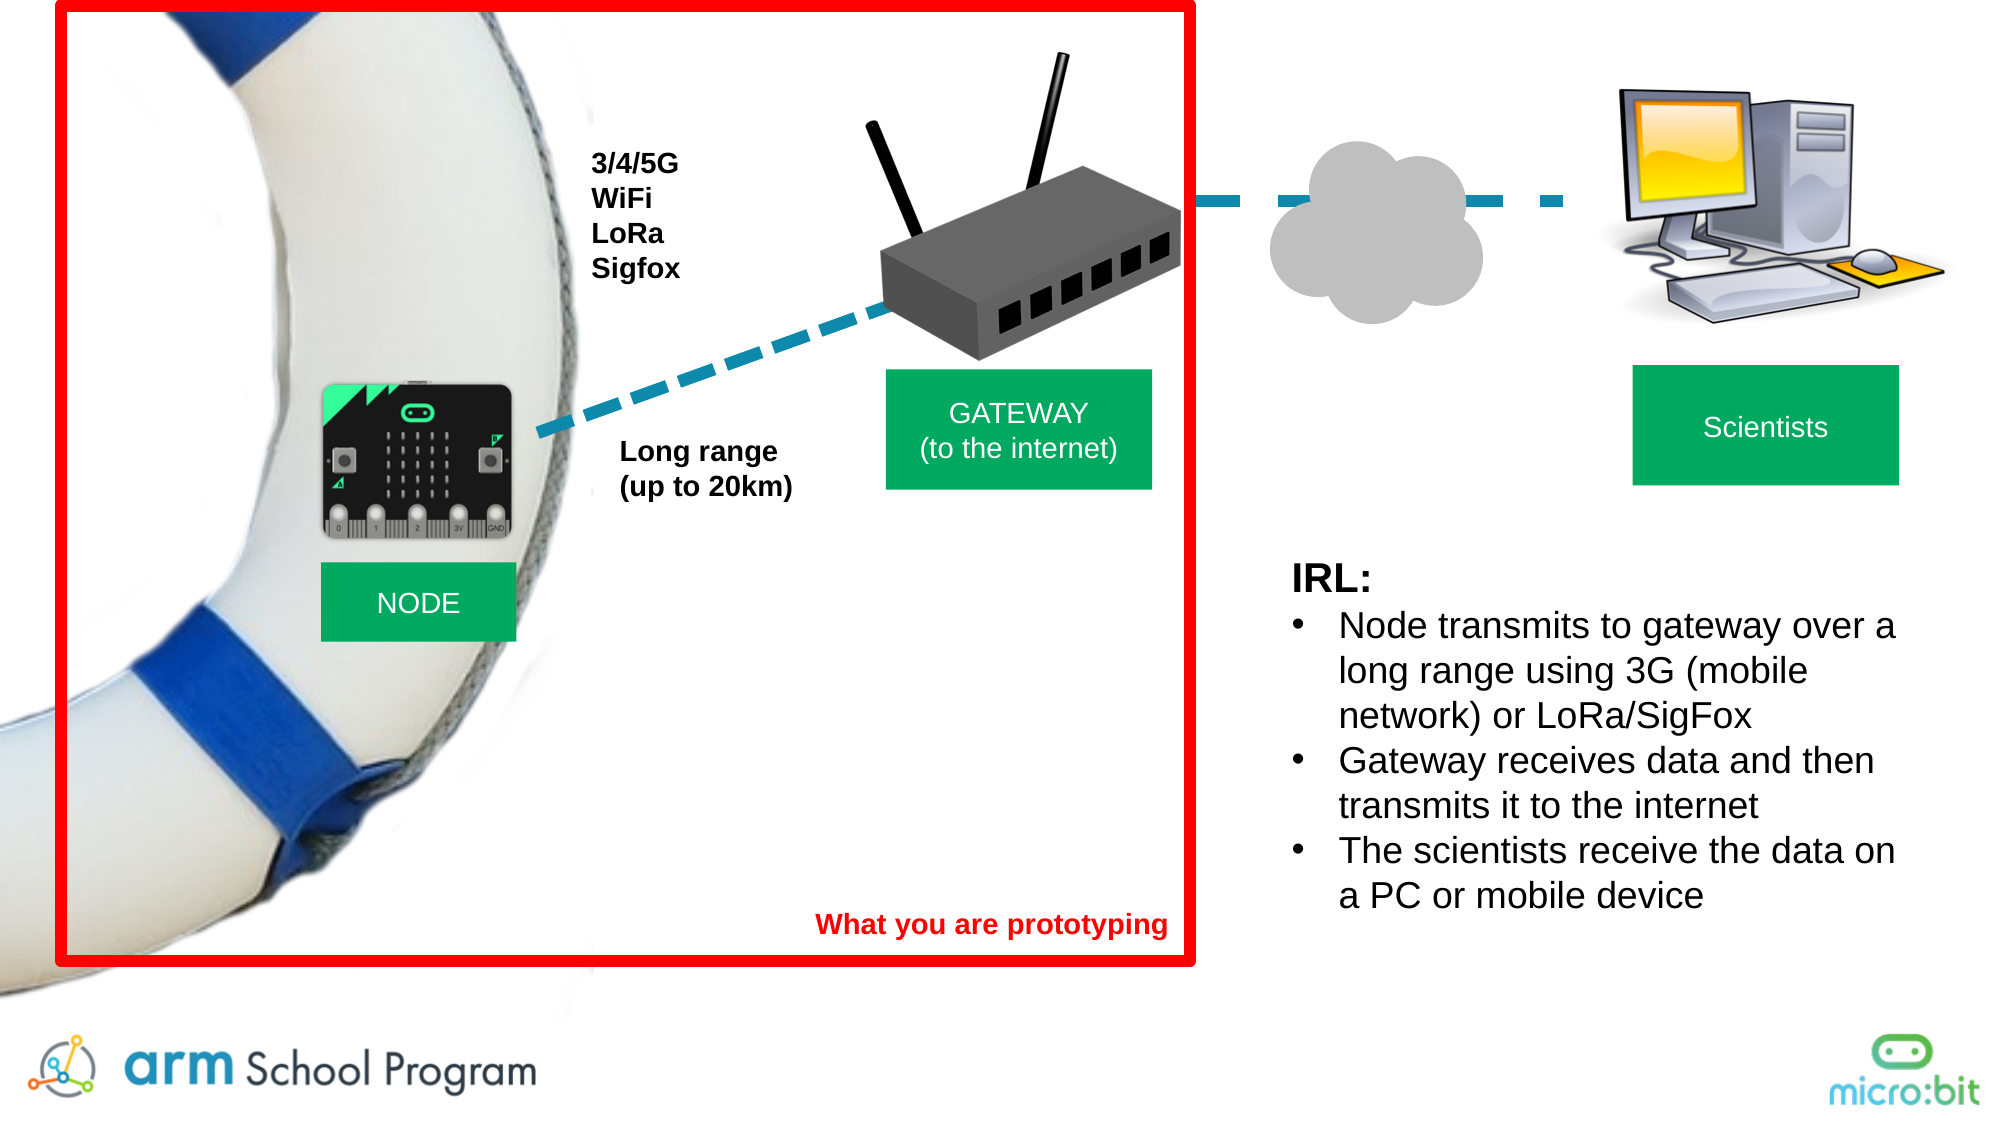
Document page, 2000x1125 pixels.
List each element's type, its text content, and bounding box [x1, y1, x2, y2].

text_box IRL: Node transmits to gateway over a long range using 3G (mobile network) or LoRa/SigFox Gateway receives data and then transmits it to the internet The scientists receive the data on a PC or mobile device [1276, 543, 1917, 924]
text_box Scientists [1631, 363, 1901, 488]
picture [1829, 1029, 1980, 1106]
text_box What you are prototyping [800, 897, 1264, 948]
picture [1585, 78, 1971, 336]
text_box [597, 399, 1192, 963]
picture [20, 1029, 545, 1107]
text_box Long range (up to 20km) [604, 441, 850, 510]
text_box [537, 302, 897, 434]
picture [702, 29, 1367, 391]
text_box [1269, 141, 1484, 325]
text_box [596, 4, 1192, 301]
picture [0, 0, 594, 1025]
